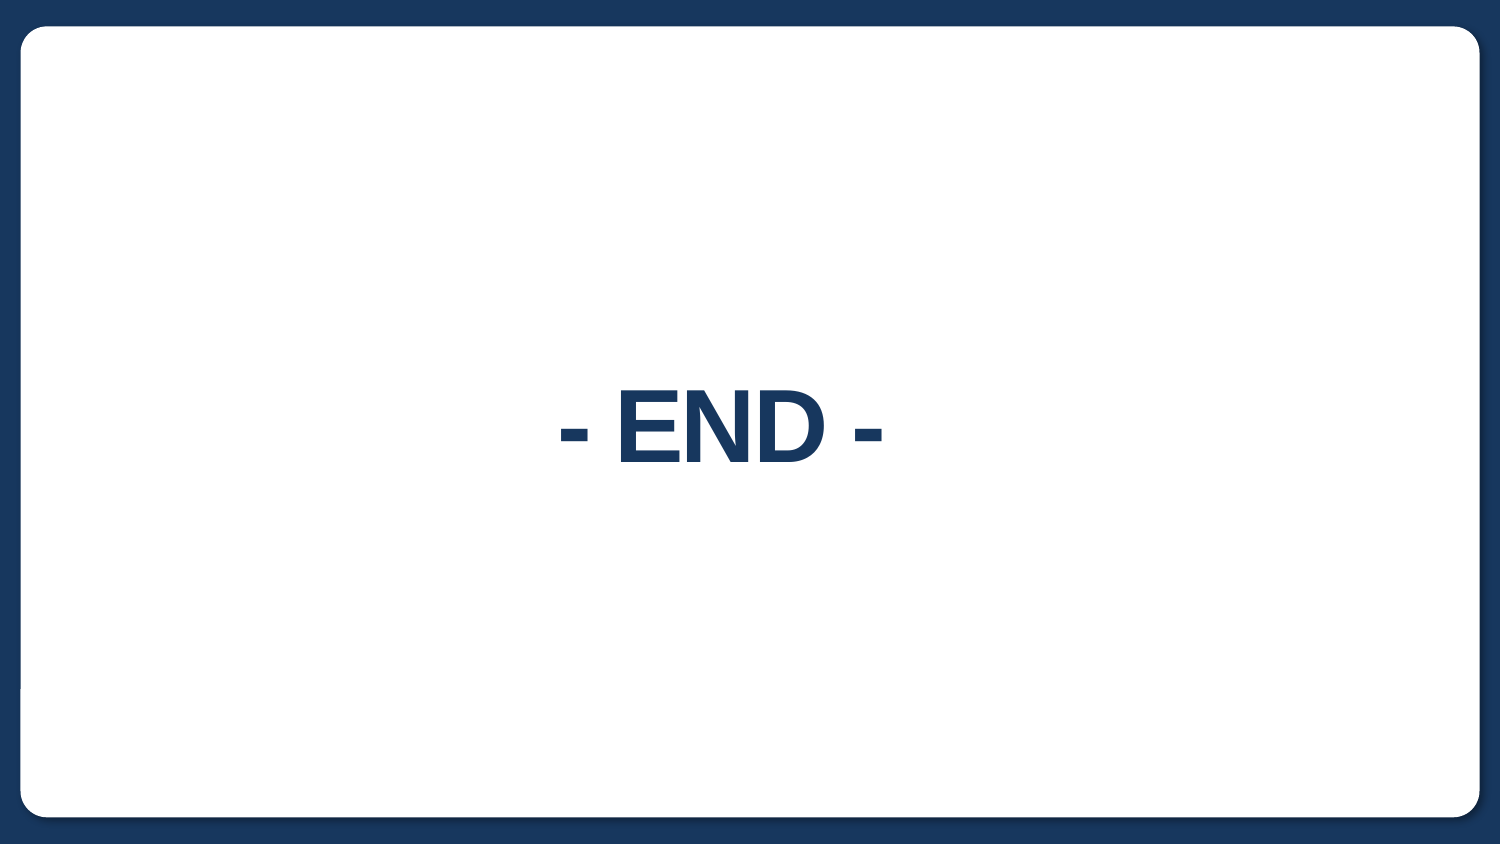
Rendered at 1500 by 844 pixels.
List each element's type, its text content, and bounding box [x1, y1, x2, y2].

text_box - END - [557, 358, 943, 484]
text_box [18, 24, 1482, 820]
